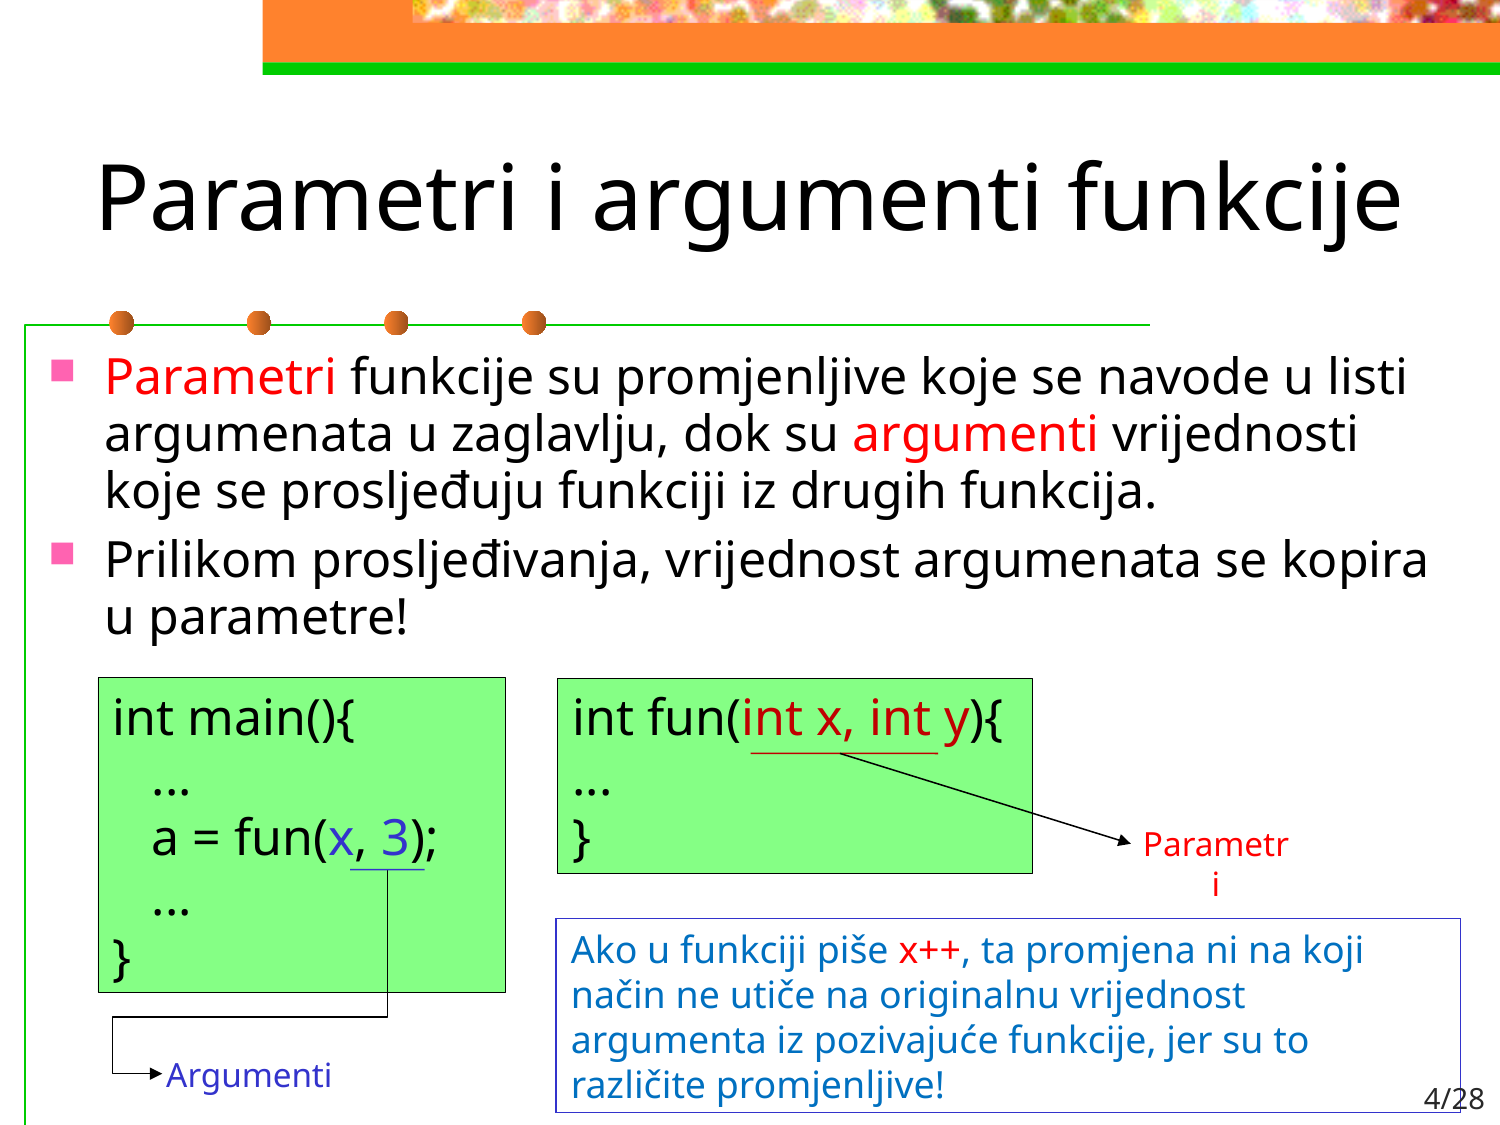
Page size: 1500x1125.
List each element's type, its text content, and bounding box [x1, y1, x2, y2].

list Parametri funkcije su promjenljive koje se navode u listi argumenata u zaglavlju, dok su argumenti vrijednosti koje se prosljeđuju funkciji iz drugih funkcija. Prilikom prosljeđivanja, vrijednost argumenata se kopira u parametre! [33, 341, 1451, 676]
title Parametri i argumenti funkcije [0, 99, 1500, 288]
text_box 4/28 [1374, 1072, 1500, 1123]
text_box [112, 870, 388, 1080]
text_box int main(){ ... a = fun(x, 3); ... } [97, 677, 506, 993]
picture [412, 0, 1500, 23]
text_box [839, 753, 1131, 847]
text_box Parametri [1127, 815, 1305, 911]
text_box Argumenti [151, 1046, 460, 1102]
text_box Ako u funkciji piše x++, ta promjena ni na koji način ne utiče na originalnu vrijednost argumenta iz pozivajuće funkcije, jer su to različite promjenljive! [556, 918, 1461, 1113]
text_box int fun(int x, int y){ ... } [557, 678, 1033, 874]
